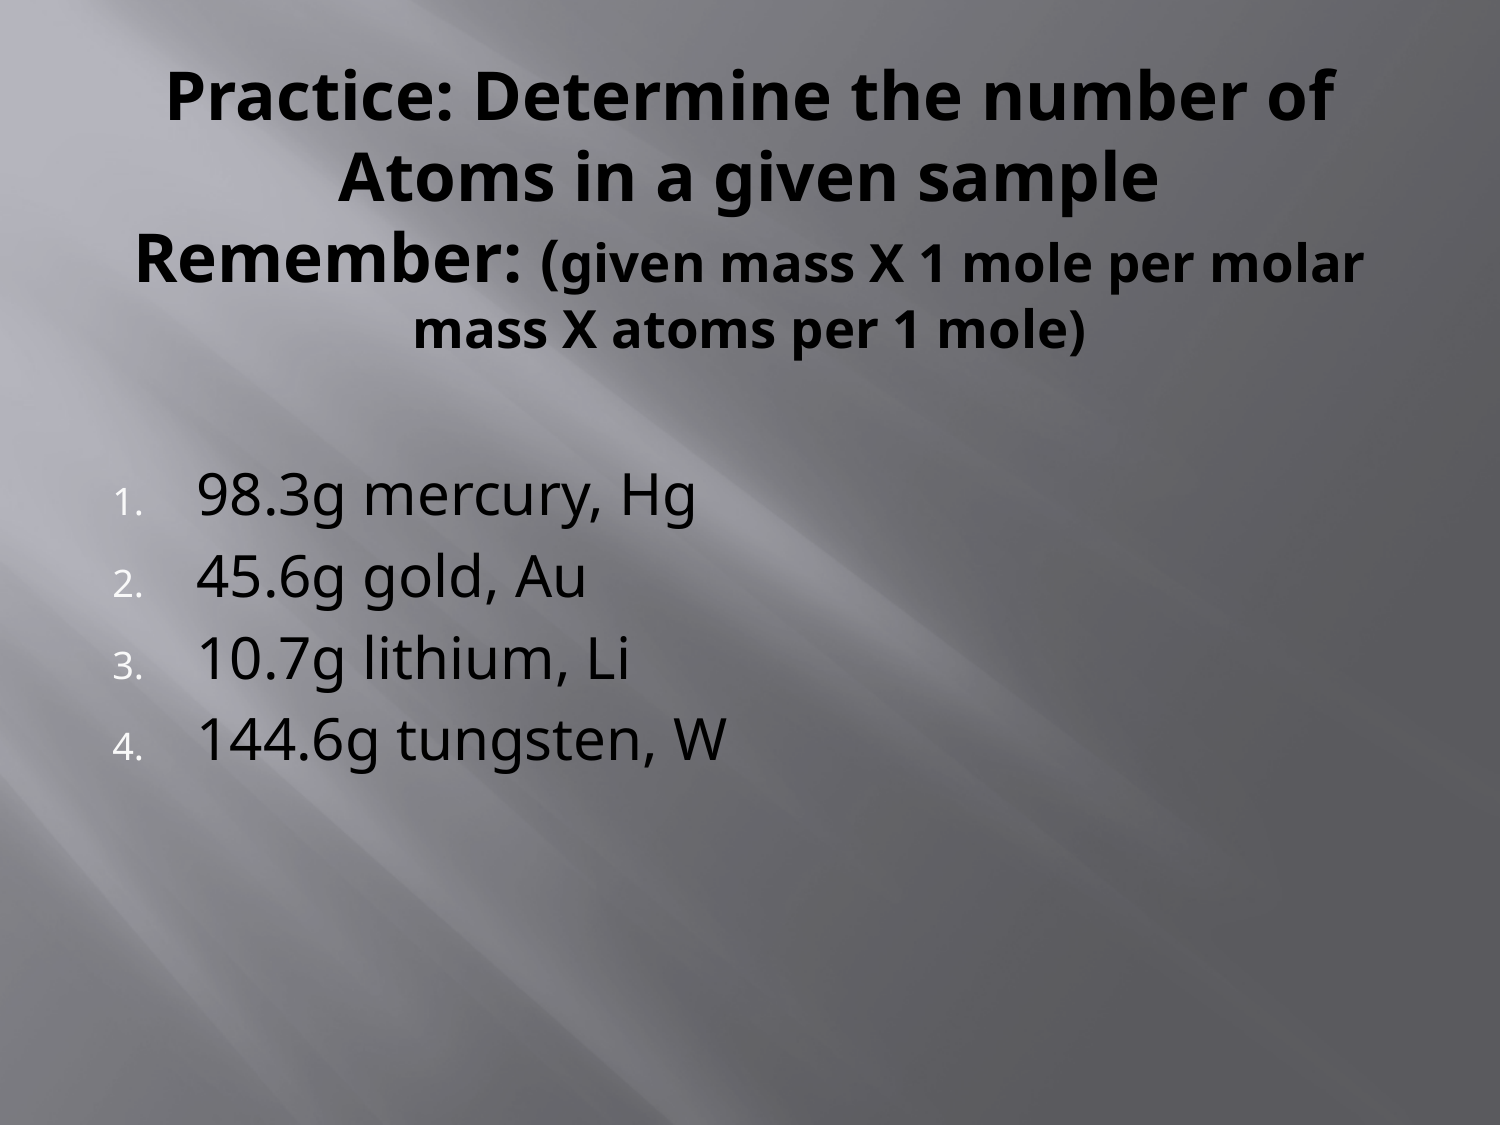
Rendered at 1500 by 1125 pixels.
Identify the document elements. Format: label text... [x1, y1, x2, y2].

title Practice: Determine the number of Atoms in a given sample Remember: (given mass X 1 mole per molar mass X atoms per 1 mole) [75, 45, 1425, 438]
list 98.3g mercury, Hg 45.6g gold, Au 10.7g lithium, Li 144.6g tungsten, W [75, 450, 1425, 1035]
